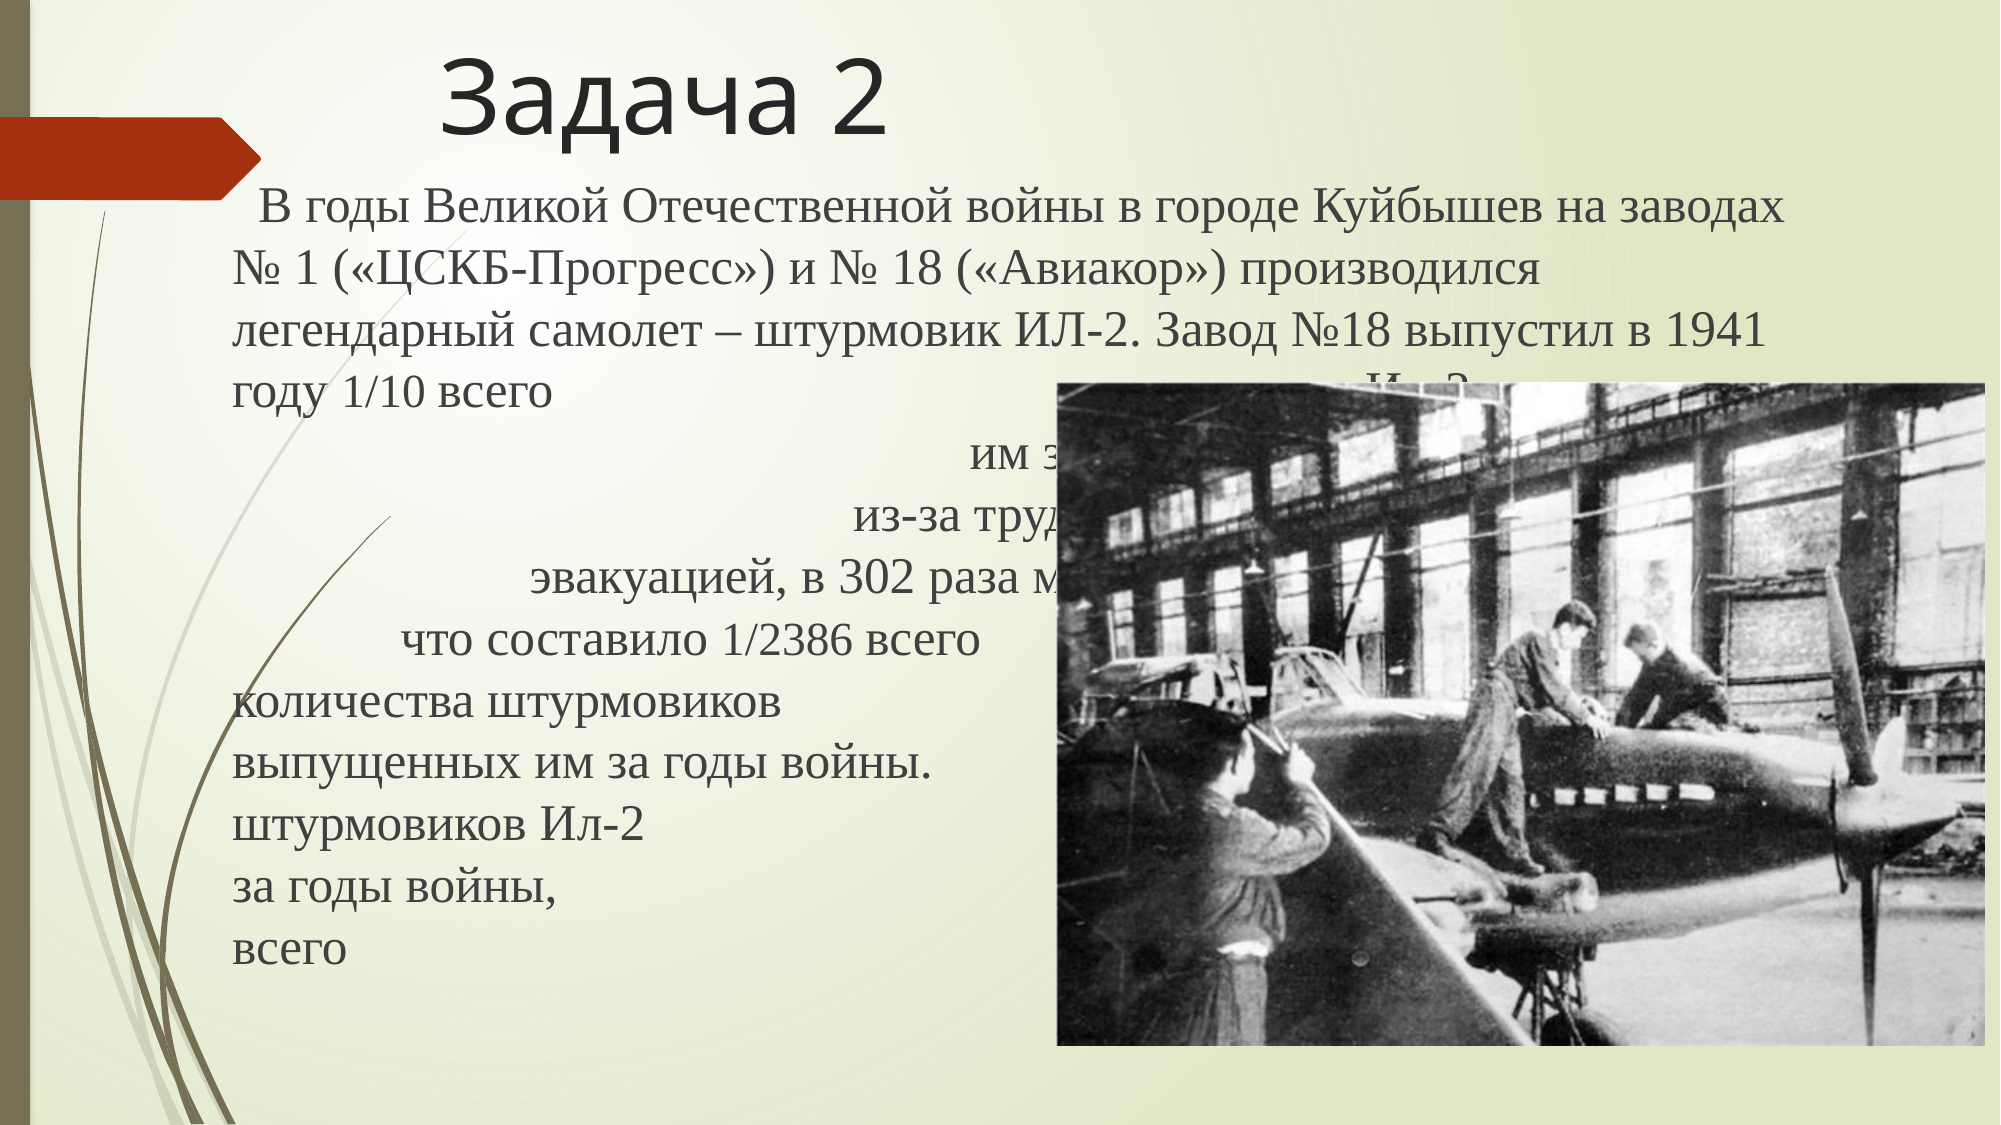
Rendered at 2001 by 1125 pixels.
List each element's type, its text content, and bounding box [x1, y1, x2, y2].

title Задача 2 [424, 22, 1888, 164]
picture [1056, 382, 1985, 1046]
list В годы Великой Отечественной войны в городе Куйбышев на заводах № 1 («ЦСКБ-Прогресс») и № 18 («Авиакор») производился легендарный самолет – штурмовик ИЛ-2. Завод №18 выпустил в 1941 году 1/10 всего количества Ил-2, выпушенных им за годы войны, а завод № 1, из-за трудностей связанных с эвакуацией, в 302 раза меньше, что составило 1/2386 всего количества штурмовиков выпущенных им за годы войны. Сколько штурмовиков Ил-2 выпустил завод № 1 за годы войны, если завод № 18 выпустил всего 15 100 самолетов? [217, 163, 1807, 1077]
